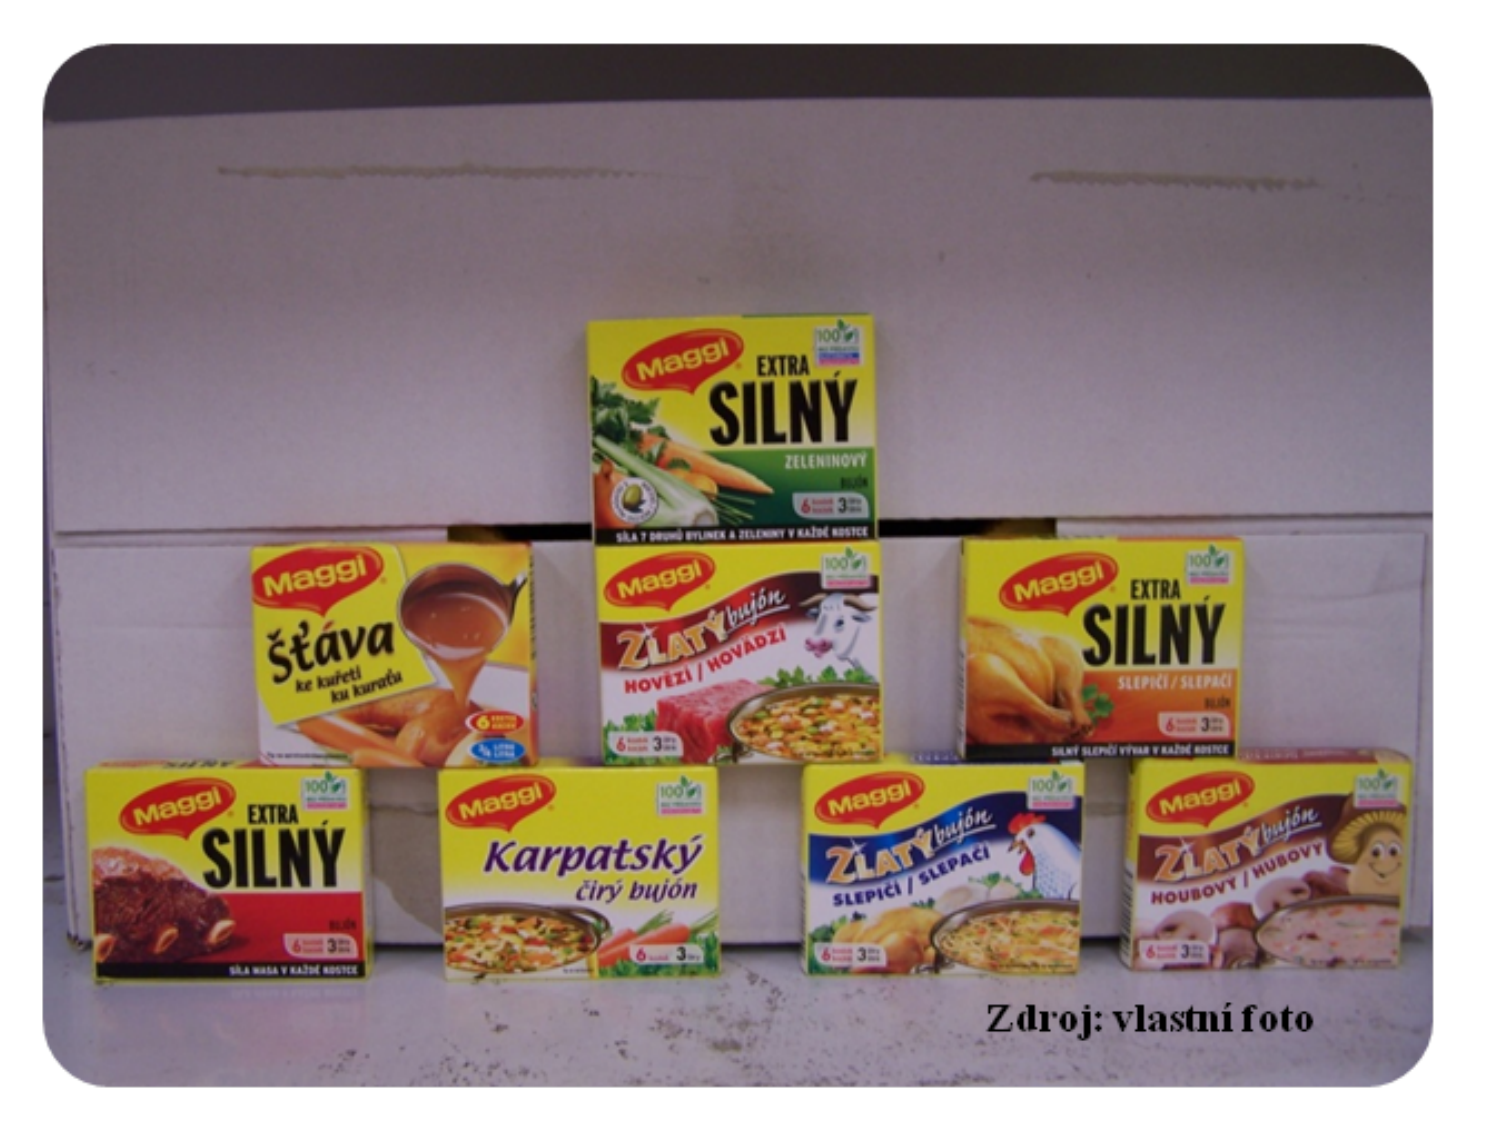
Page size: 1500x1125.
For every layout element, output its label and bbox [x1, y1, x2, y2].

picture [41, 42, 1436, 1090]
